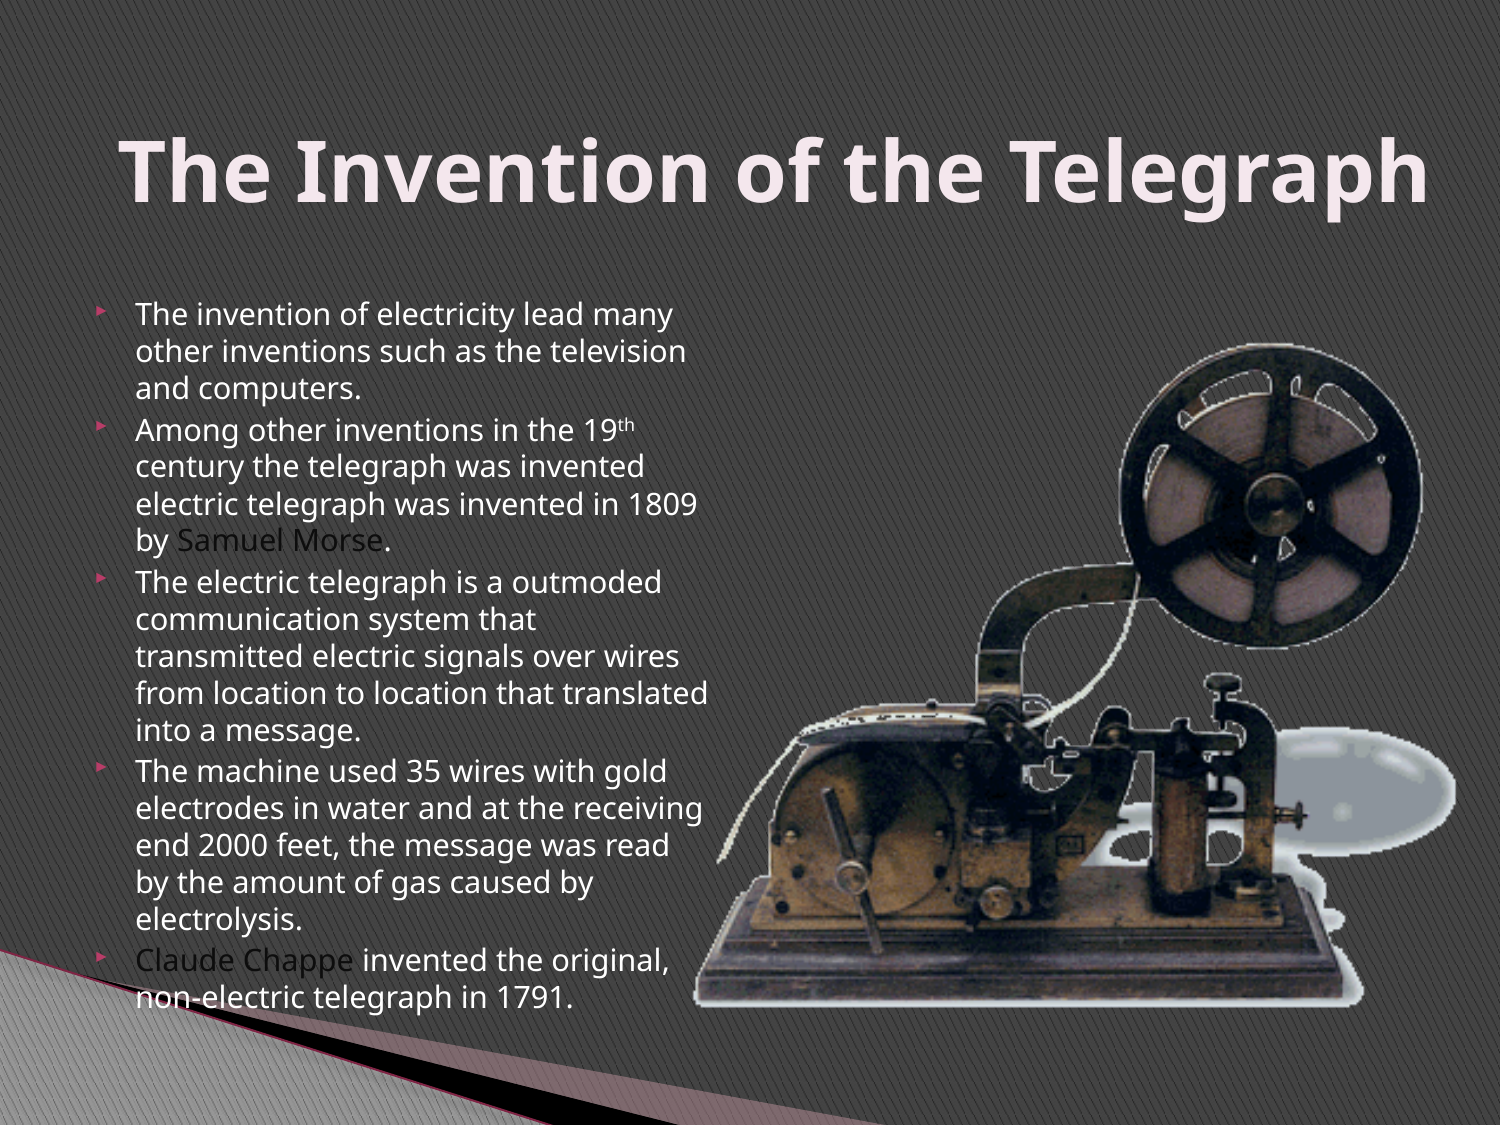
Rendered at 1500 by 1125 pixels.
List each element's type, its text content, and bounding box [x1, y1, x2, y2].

list The invention of electricity lead many other inventions such as the television and computers. Among other inventions in the 19th century the telegraph was invented electric telegraph was invented in 1809 by Samuel Morse. The electric telegraph is a outmoded communication system that transmitted electric signals over wires from location to location that translated into a message. The machine used 35 wires with gold electrodes in water and at the receiving end 2000 feet, the message was read by the amount of gas caused by electrolysis. Claude Chappe invented the original, non-electric telegraph in 1791. [62, 287, 725, 1030]
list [687, 337, 1475, 1015]
title The Invention of the Telegraph [99, 75, 1450, 263]
